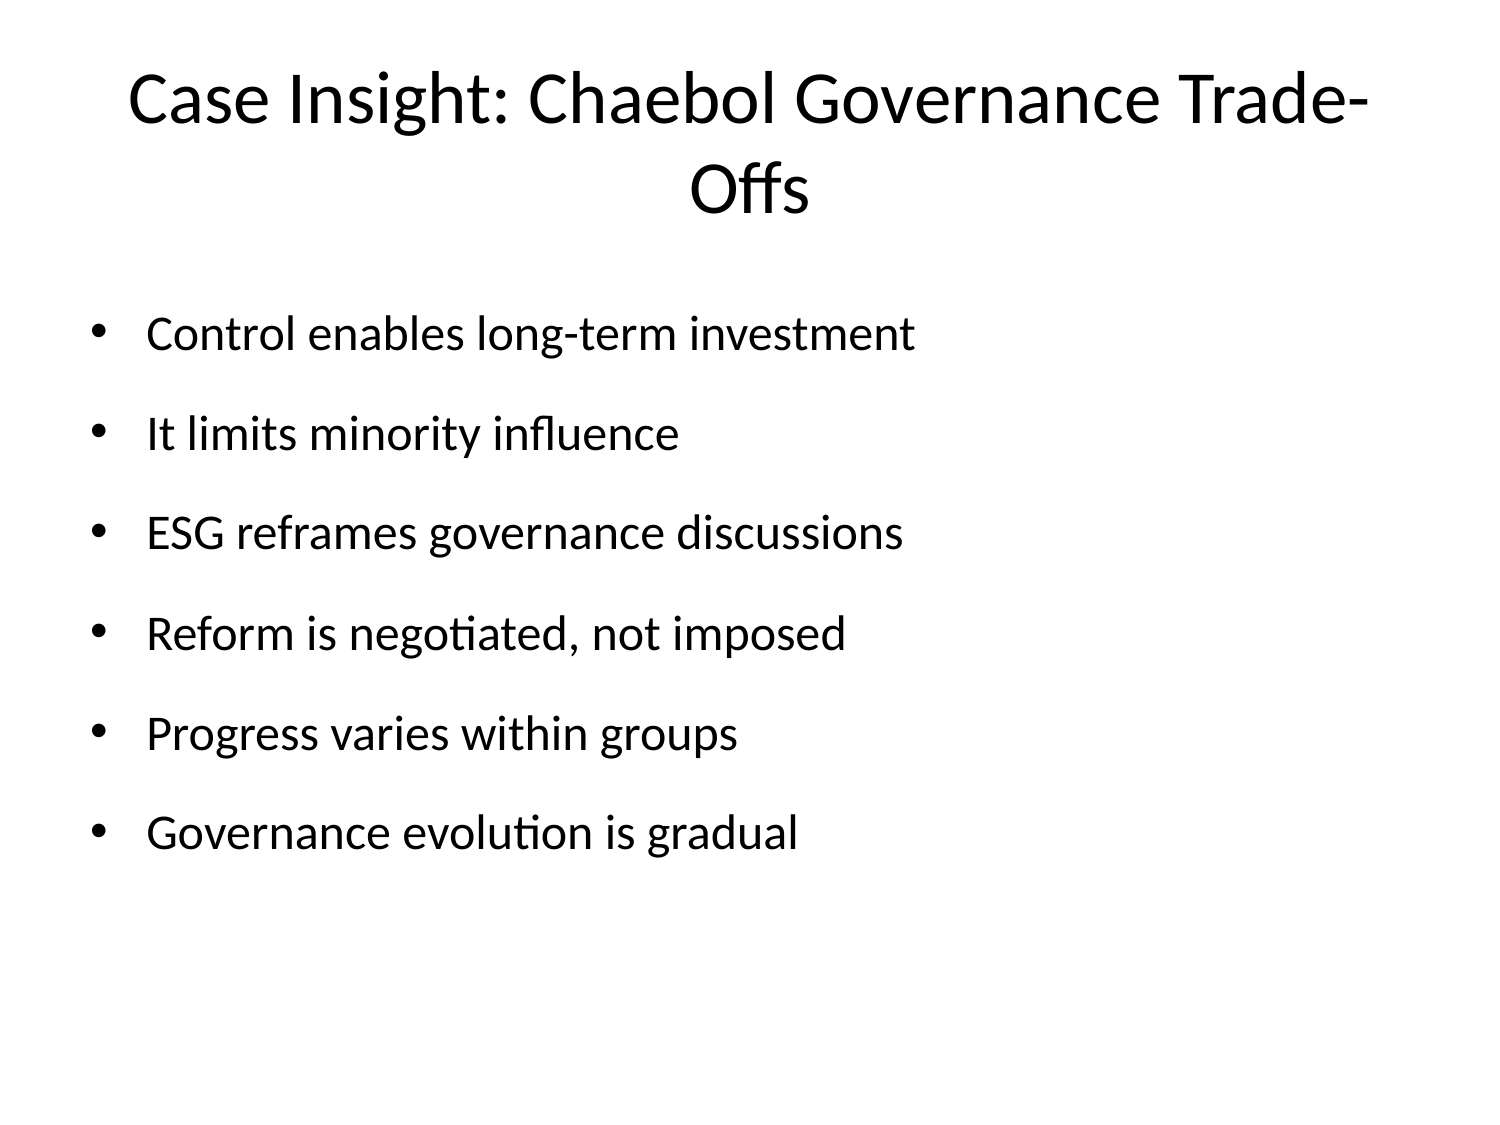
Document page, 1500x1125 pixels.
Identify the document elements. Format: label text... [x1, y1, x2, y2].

list Control enables long-term investment It limits minority influence ESG reframes governance discussions Reform is negotiated, not imposed Progress varies within groups Governance evolution is gradual [75, 262, 1425, 1005]
title Case Insight: Chaebol Governance Trade-Offs [75, 45, 1425, 233]
